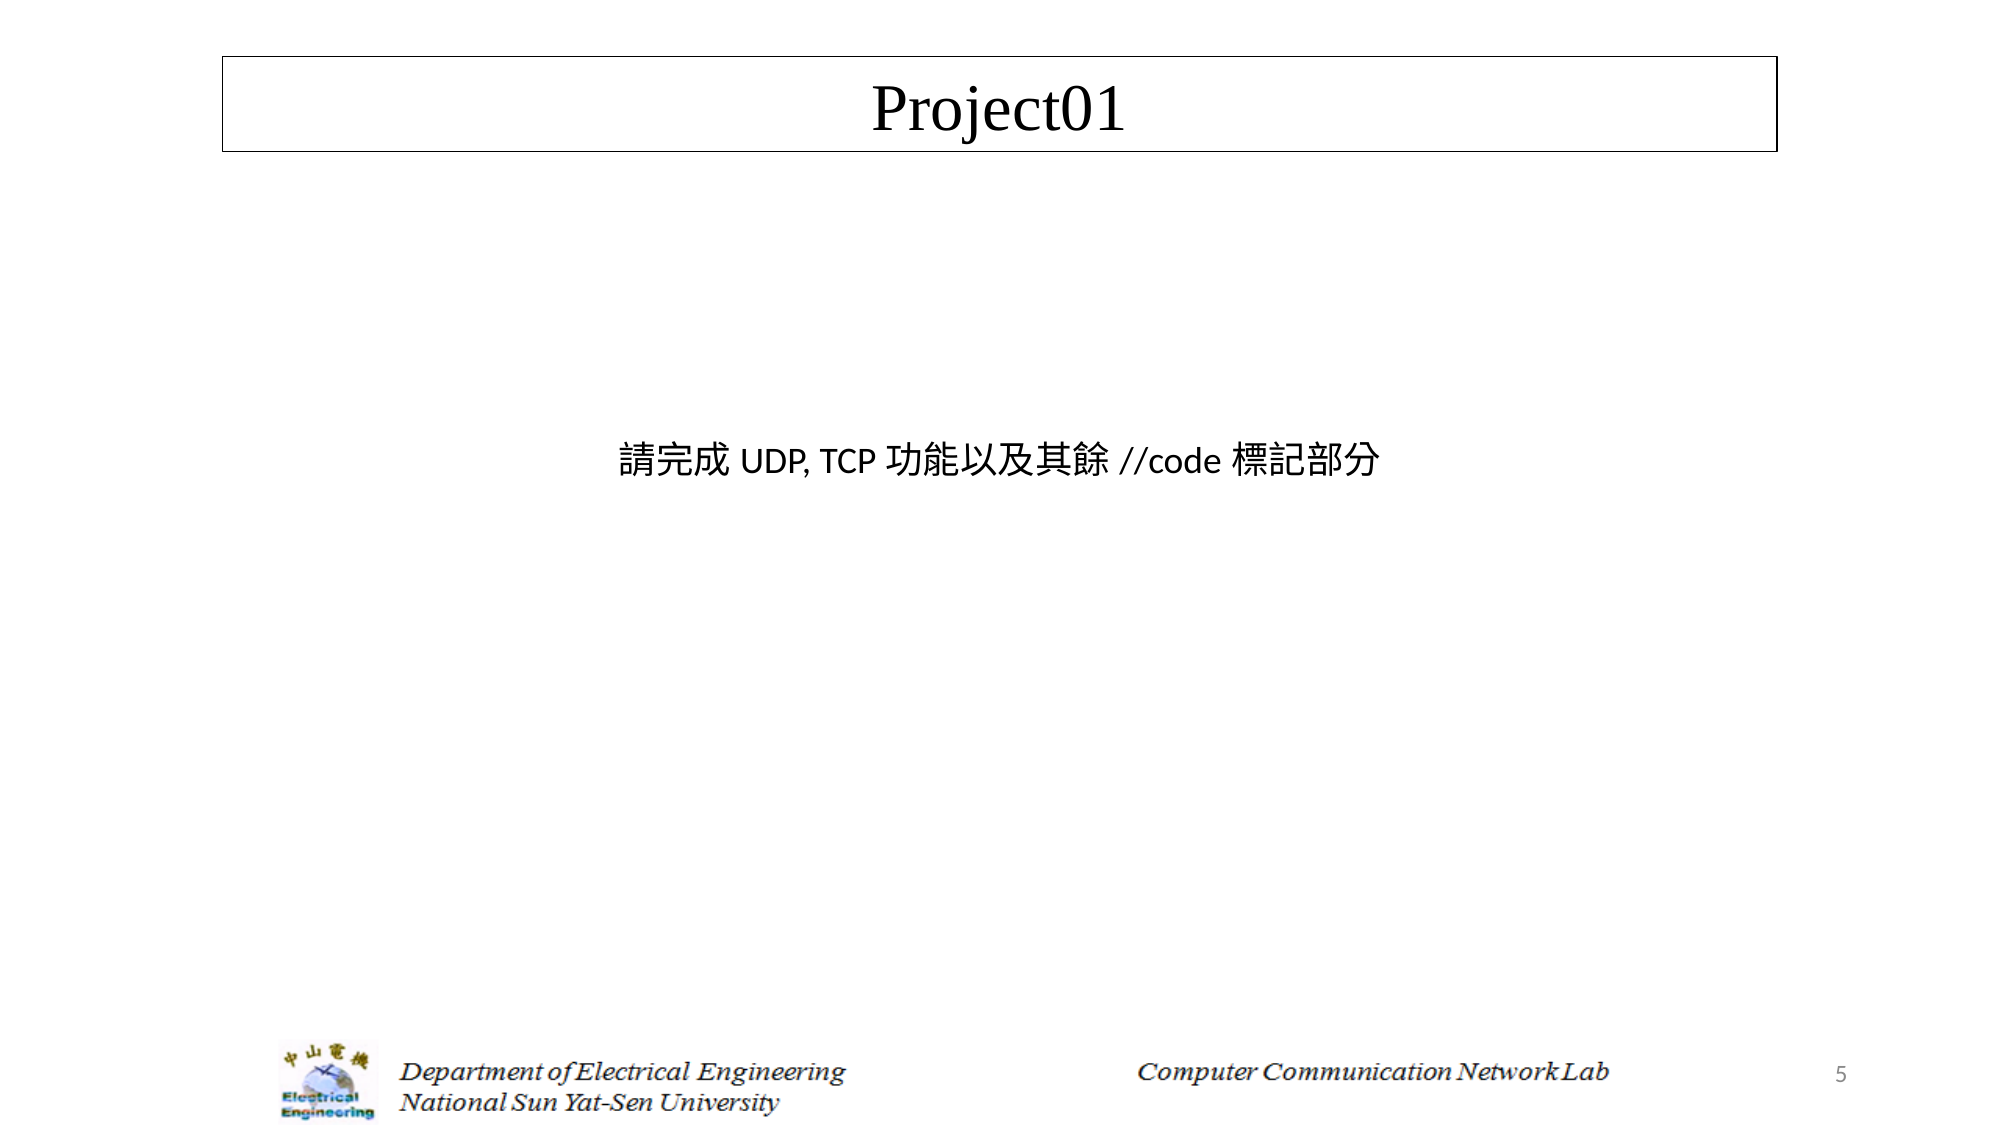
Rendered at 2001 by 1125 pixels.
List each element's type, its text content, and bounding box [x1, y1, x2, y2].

picture [249, 999, 1750, 1125]
text_box Project01 [222, 56, 1778, 152]
text_box 請完成UDP, TCP功能以及其餘//code標記部分 [604, 428, 1396, 489]
slide_number 5 [1750, 1042, 1863, 1103]
